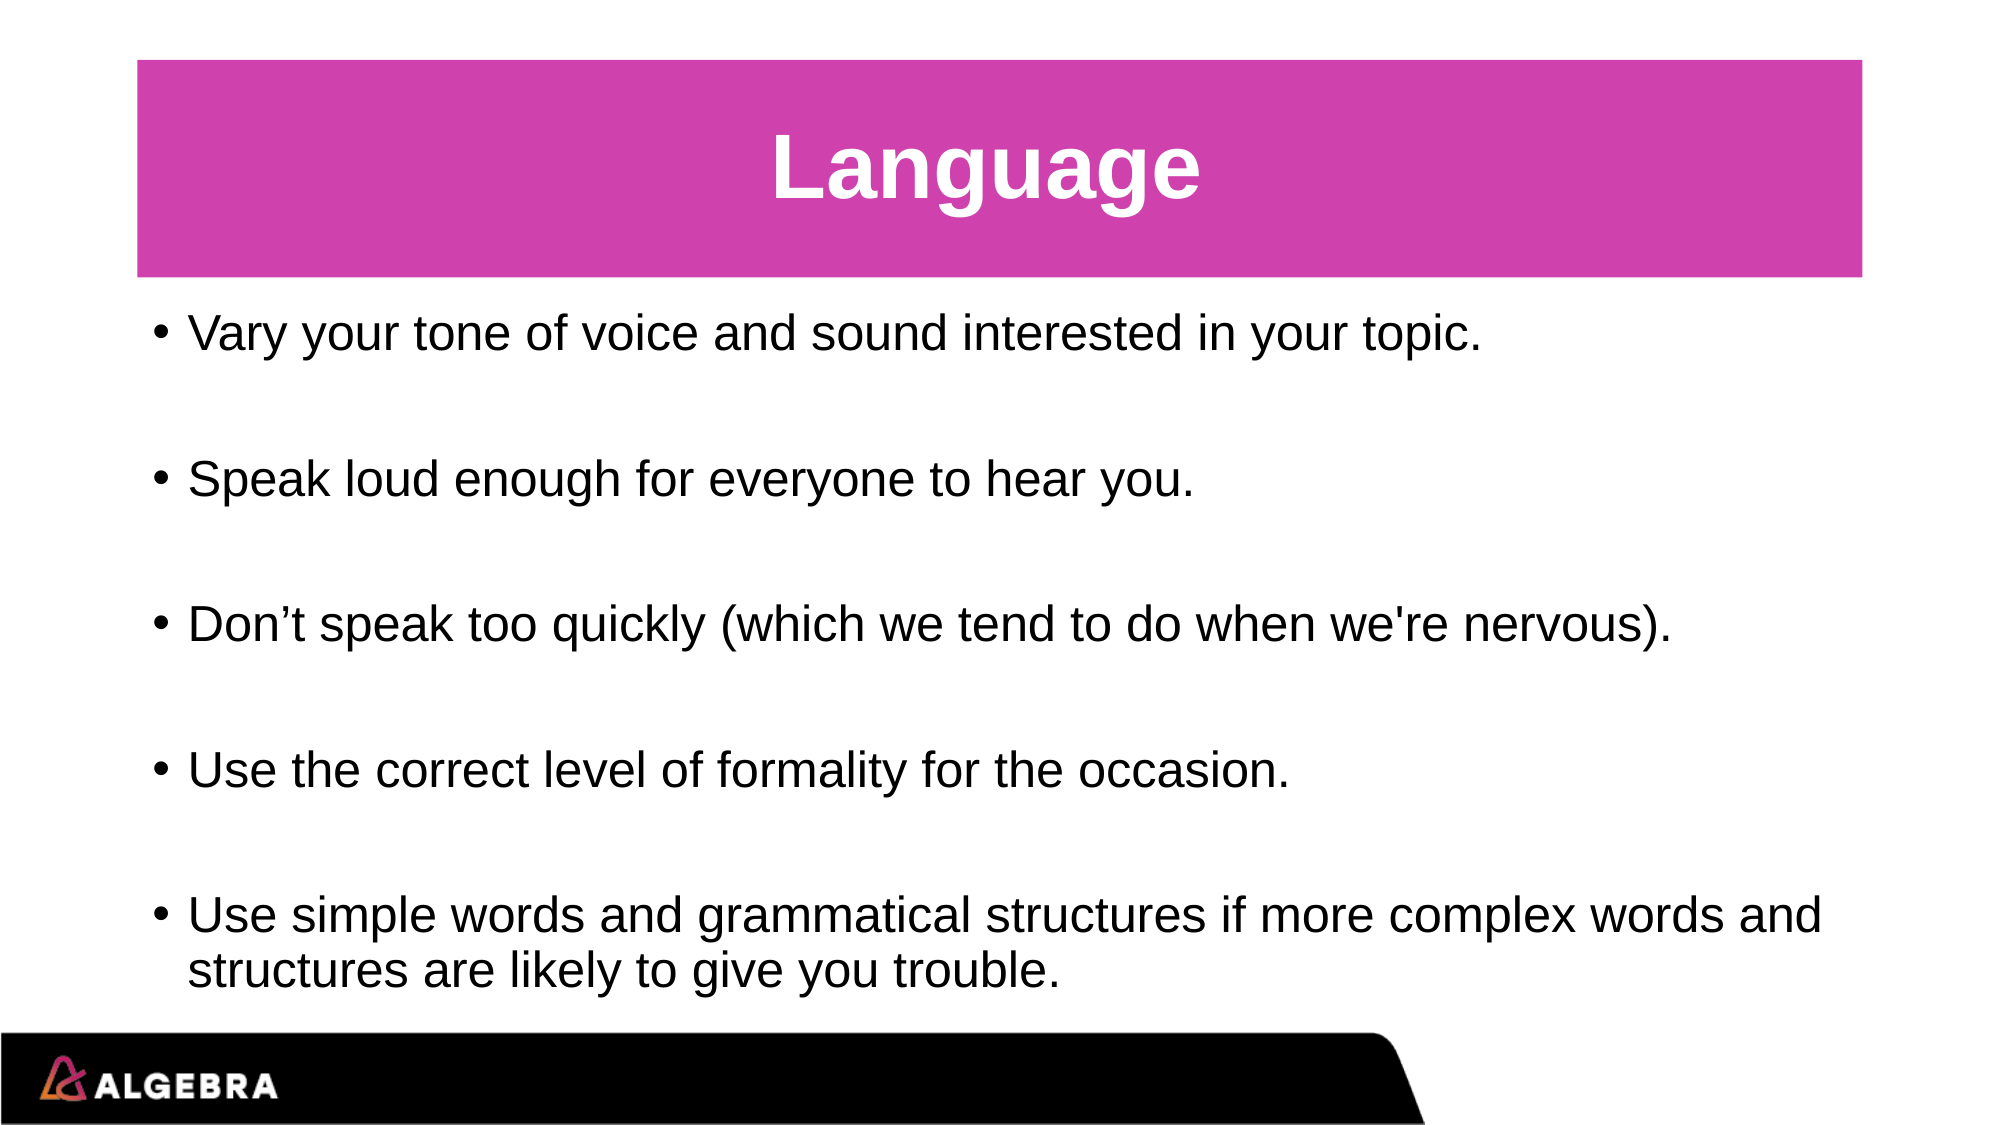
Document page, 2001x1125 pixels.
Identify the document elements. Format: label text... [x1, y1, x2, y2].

list Vary your tone of voice and sound interested in your topic. Speak loud enough for everyone to hear you. Don’t speak too quickly (which we tend to do when we're nervous). Use the correct level of formality for the occasion. Use simple words and grammatical structures if more complex words and structures are likely to give you trouble. [137, 299, 1863, 1014]
title Language [137, 59, 1863, 278]
picture [0, 1032, 1425, 1125]
